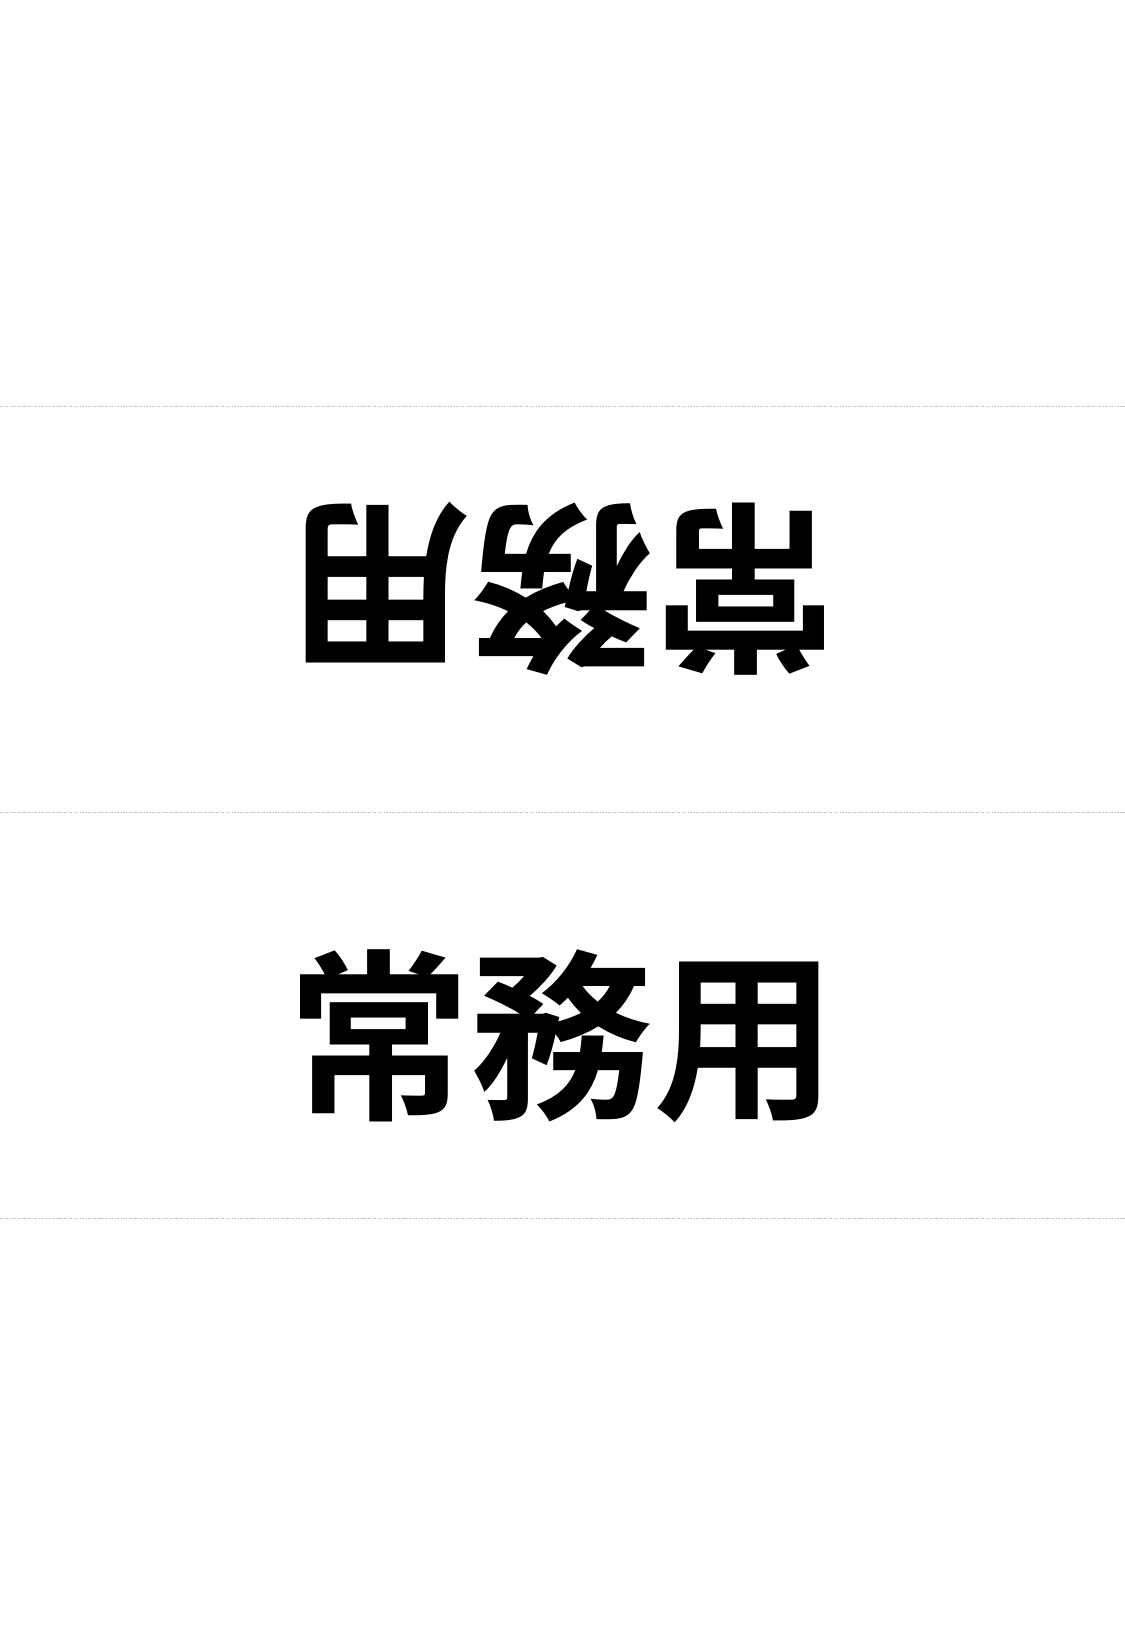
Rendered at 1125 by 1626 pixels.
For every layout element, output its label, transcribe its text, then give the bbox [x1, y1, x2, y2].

text_box 常務用 [272, 914, 853, 1150]
text_box 常務用 [272, 475, 853, 711]
